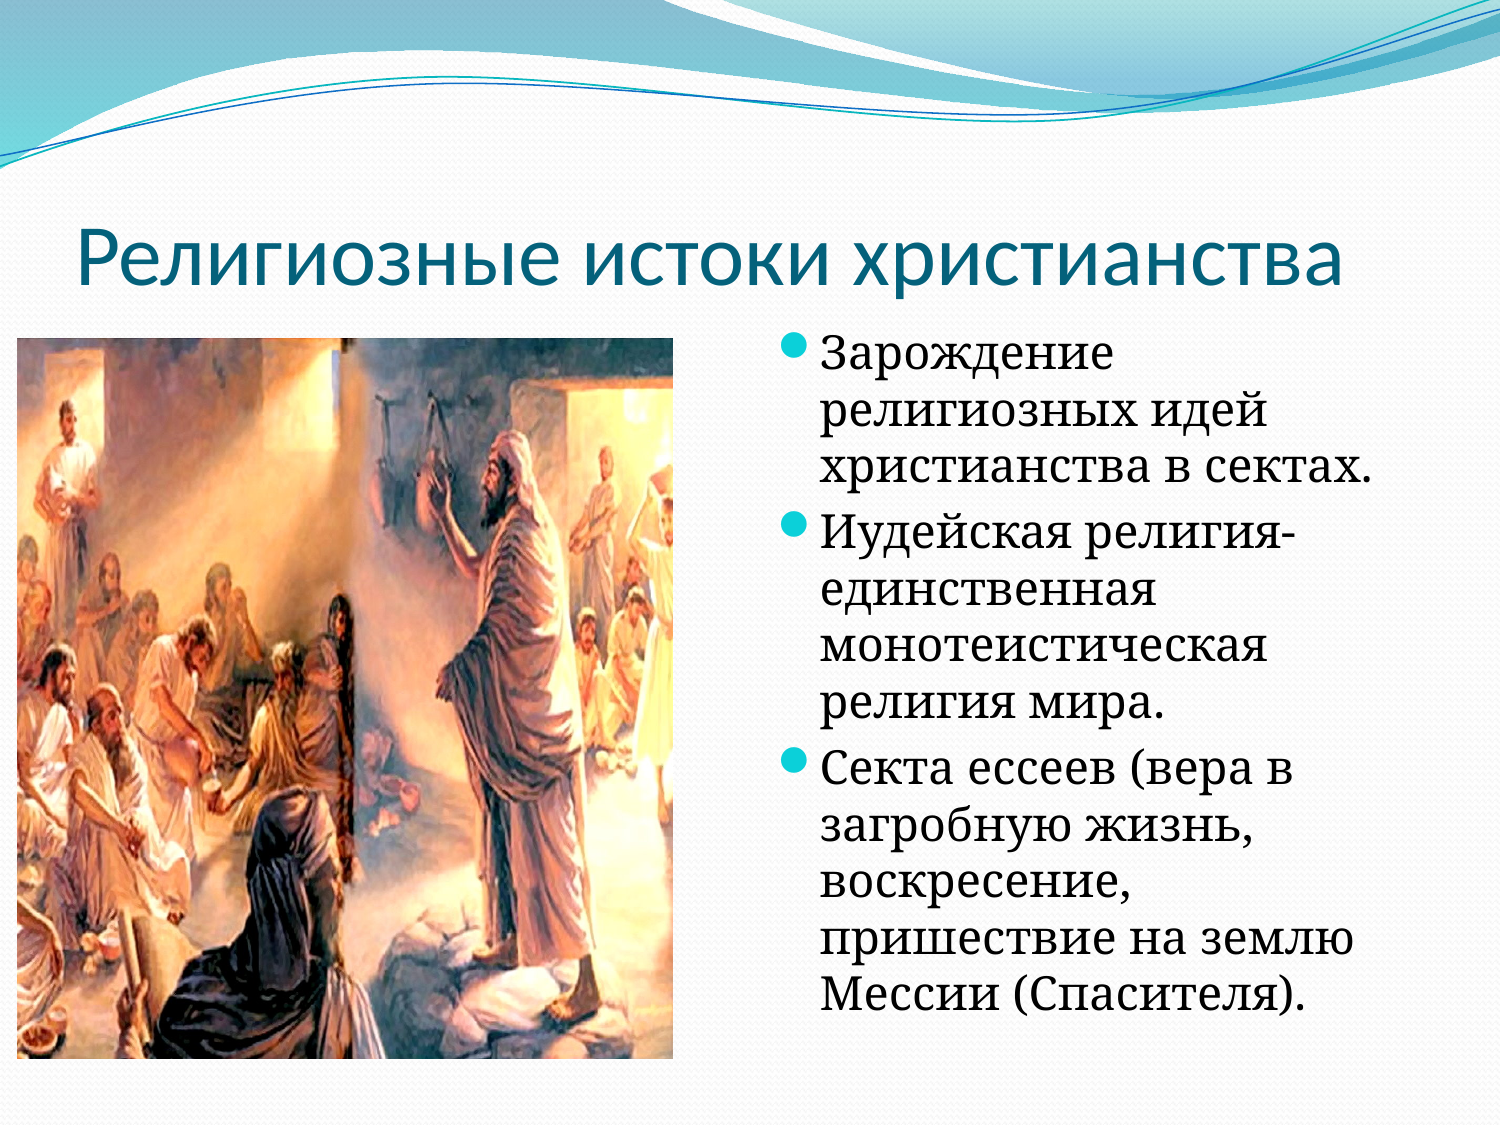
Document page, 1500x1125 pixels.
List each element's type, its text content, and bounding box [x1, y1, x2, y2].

title Религиозные истоки христианства [75, 115, 1425, 303]
list Зарождение религиозных идей христианства в сектах. Иудейская религия- единственная монотеистическая религия мира. Секта ессеев (вера в загробную жизнь, воскресение, пришествие на землю Мессии (Спасителя). [762, 314, 1425, 1043]
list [17, 337, 674, 1059]
